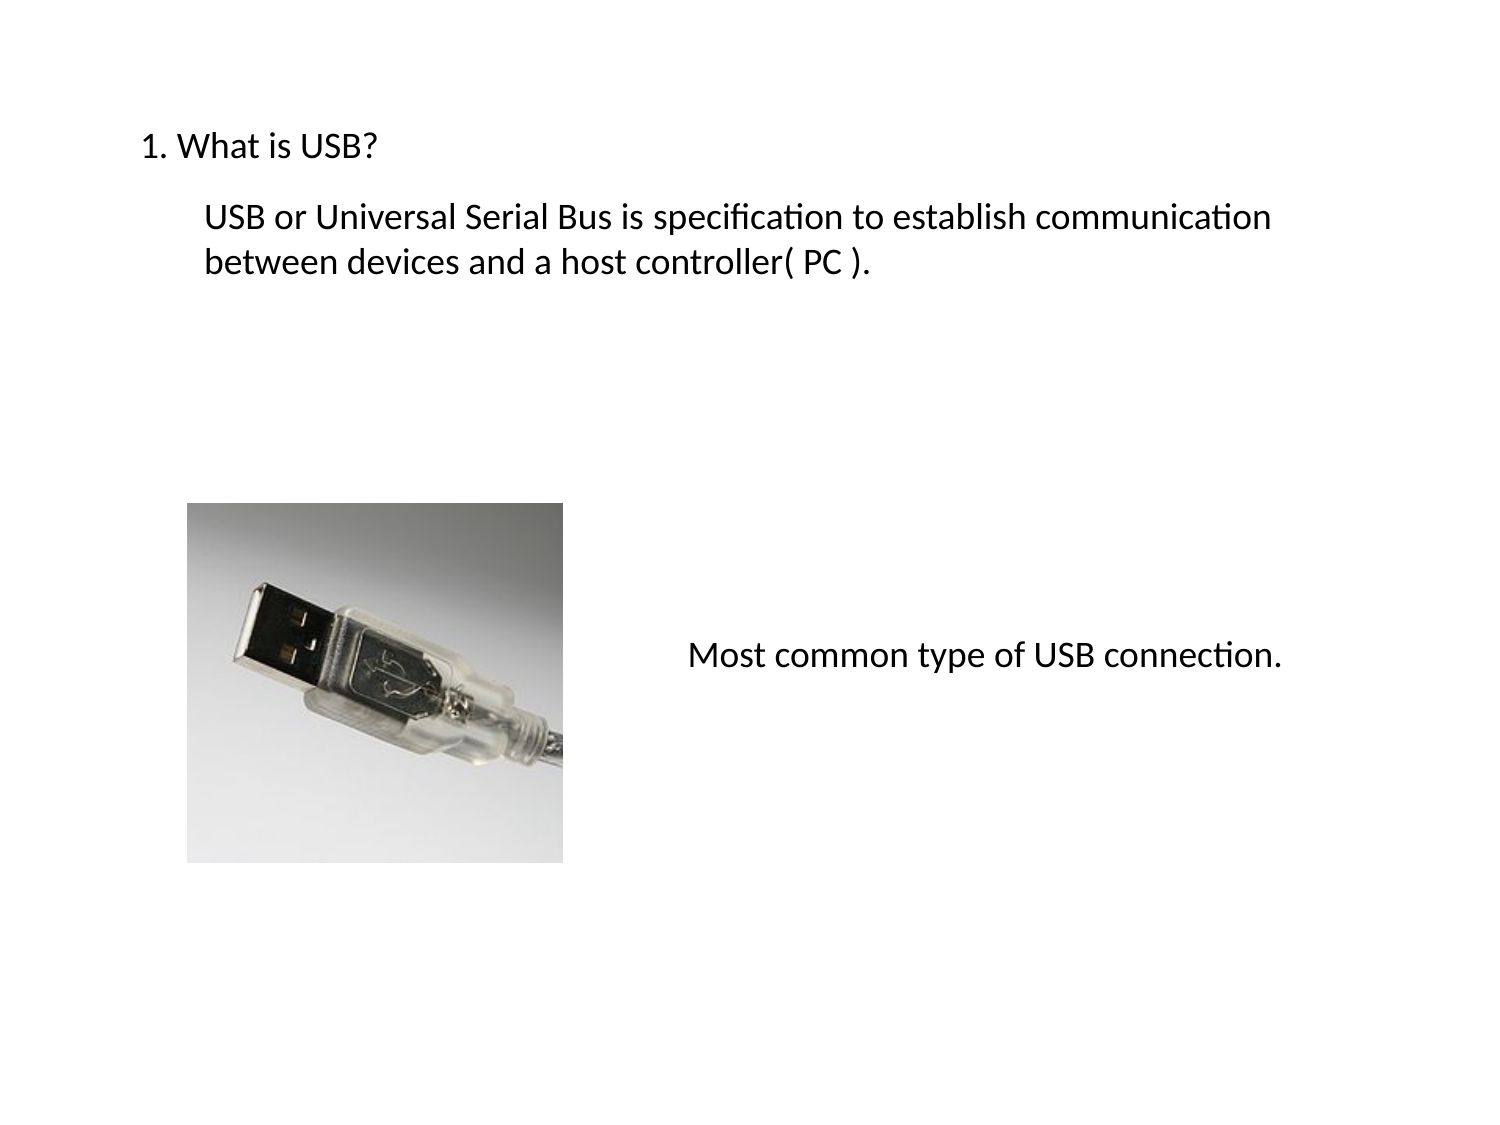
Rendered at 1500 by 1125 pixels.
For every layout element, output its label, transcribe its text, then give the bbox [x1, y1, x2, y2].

text_box USB or Universal Serial Bus is specification to establish communication between devices and a host controller( PC ). [189, 184, 1296, 290]
text_box 1. What is USB? [125, 113, 395, 174]
text_box Most common type of USB connection. [672, 622, 1299, 683]
picture [187, 503, 563, 864]
